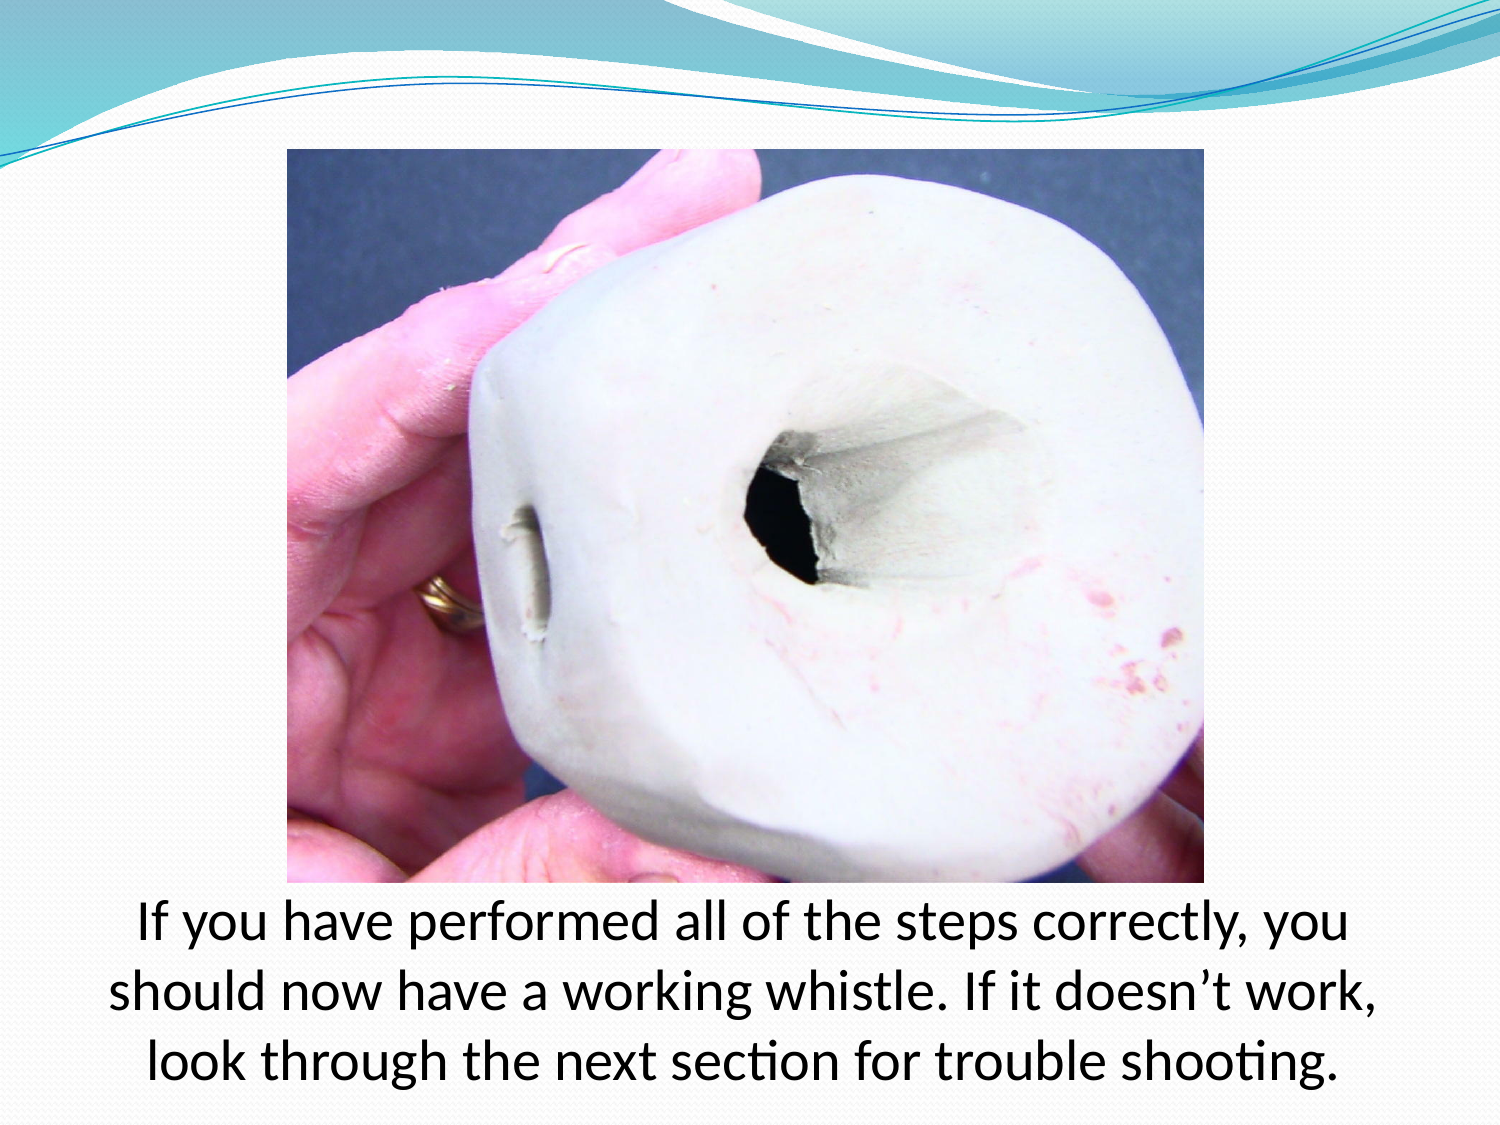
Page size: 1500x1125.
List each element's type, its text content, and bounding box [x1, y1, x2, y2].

picture [287, 149, 1204, 883]
text_box If you have performed all of the steps correctly, you should now have a working whistle. If it doesn’t work, look through the next section for trouble shooting. [50, 875, 1438, 1100]
